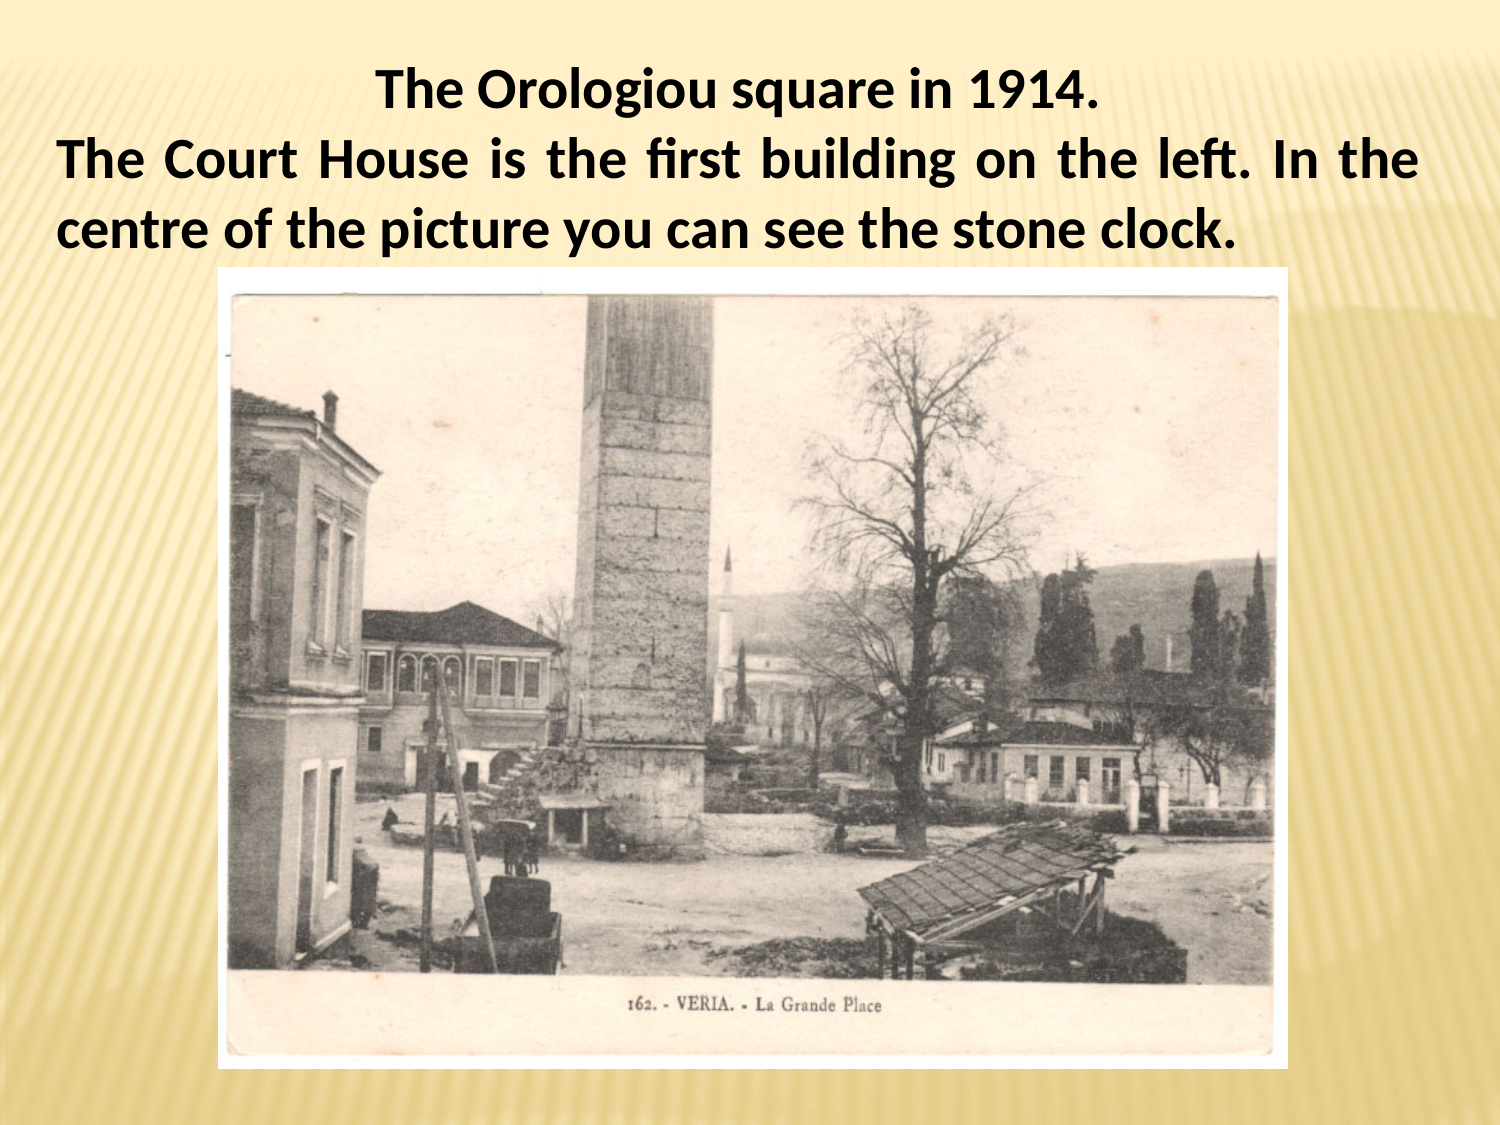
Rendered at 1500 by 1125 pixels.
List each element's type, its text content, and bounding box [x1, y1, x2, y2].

text_box The Orologiou square in 1914. The Court House is the first building on the left. In the centre of the picture you can see the stone clock. [41, 42, 1436, 268]
picture [218, 266, 1288, 1070]
